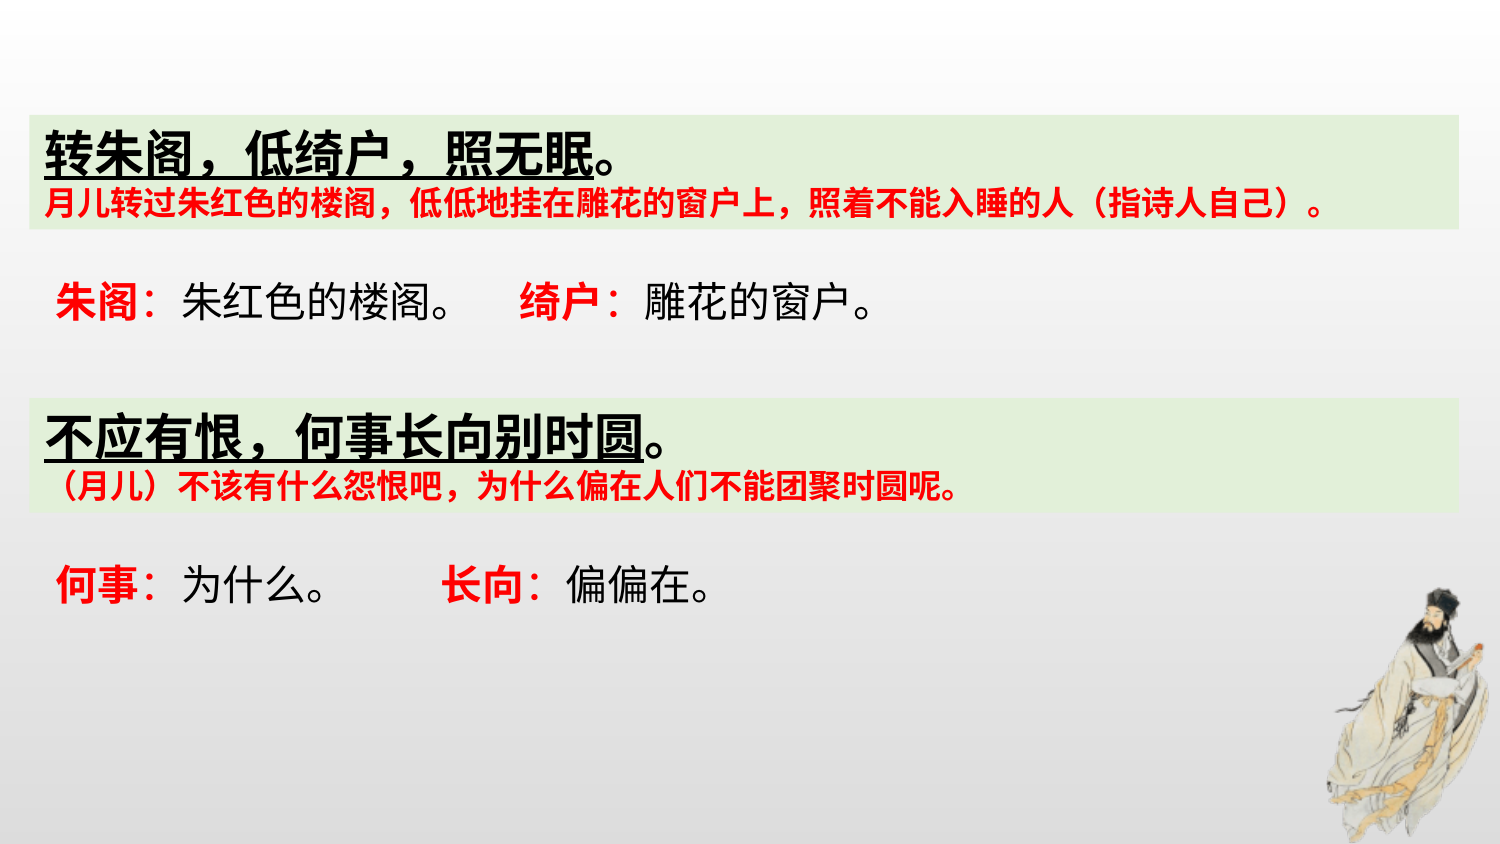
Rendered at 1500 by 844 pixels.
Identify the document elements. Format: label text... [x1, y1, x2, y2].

picture [1326, 528, 1500, 844]
text_box 不应有恨，何事长向别时圆。 （月儿）不该有什么怨恨吧，为什么偏在人们不能团聚时圆呢。 [29, 398, 1459, 513]
text_box 何事：为什么。 长向：偏偏在。 [41, 551, 1326, 617]
text_box 朱阁：朱红色的楼阁。 绮户：雕花的窗户。 [41, 268, 1459, 333]
text_box 转朱阁，低绮户，照无眠。 月儿转过朱红色的楼阁，低低地挂在雕花的窗户上，照着不能入睡的人（指诗人自己）。 [29, 114, 1459, 230]
